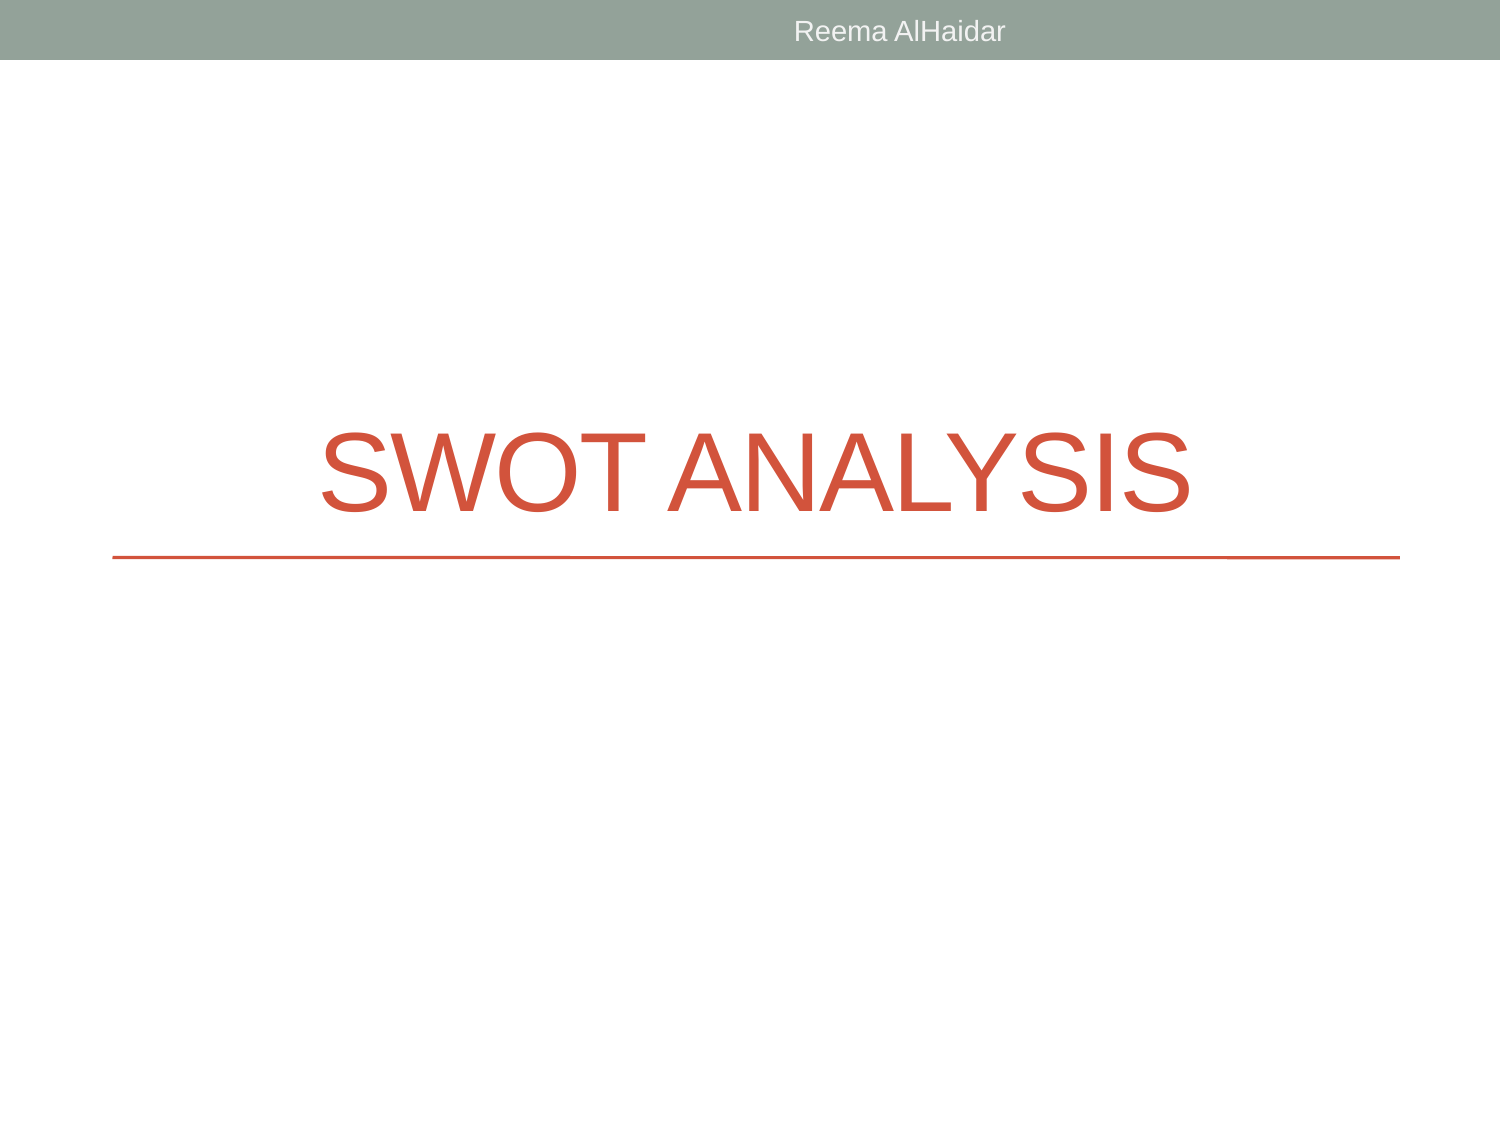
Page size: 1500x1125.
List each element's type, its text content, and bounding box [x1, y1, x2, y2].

footer Reema AlHaidar [562, 3, 1238, 57]
title SWOT ANALYSIS [112, 224, 1400, 542]
